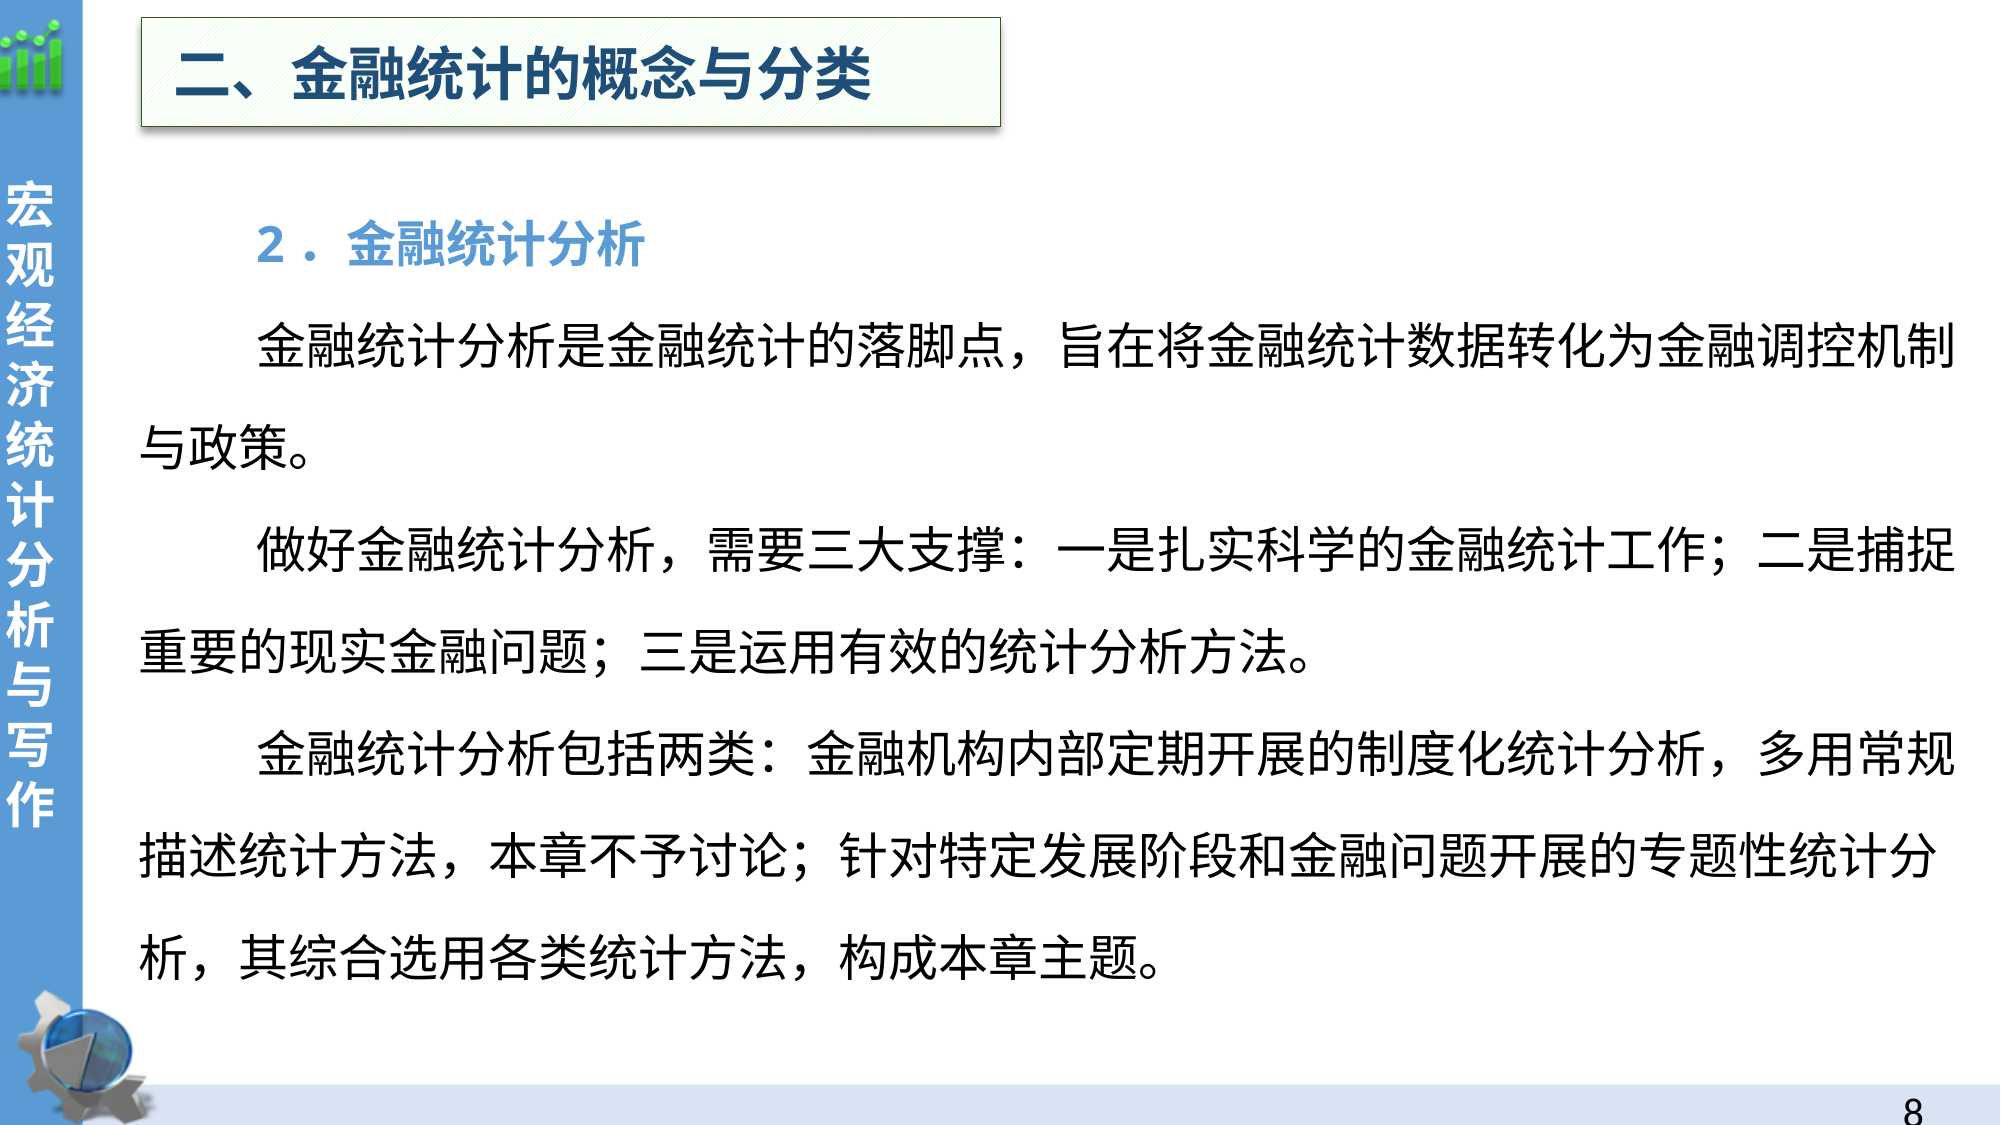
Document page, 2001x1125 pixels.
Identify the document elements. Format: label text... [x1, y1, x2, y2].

slide_number 7 [1786, 1085, 1940, 1125]
text_box 二、金融统计的概念与分类 [141, 17, 1000, 127]
picture [0, 0, 2001, 1125]
text_box 2．金融统计分析 金融统计分析是金融统计的落脚点，旨在将金融统计数据转化为金融调控机制与政策。 做好金融统计分析，需要三大支撑：一是扎实科学的金融统计工作；二是捕捉重要的现实金融问题；三是运用有效的统计分析方法。 金融统计分析包括两类：金融机构内部定期开展的制度化统计分析，多用常规描述统计方法，本章不予讨论；针对特定发展阶段和金融问题开展的专题性统计分析，其综合选用各类统计方法，构成本章主题。 [123, 162, 1982, 994]
